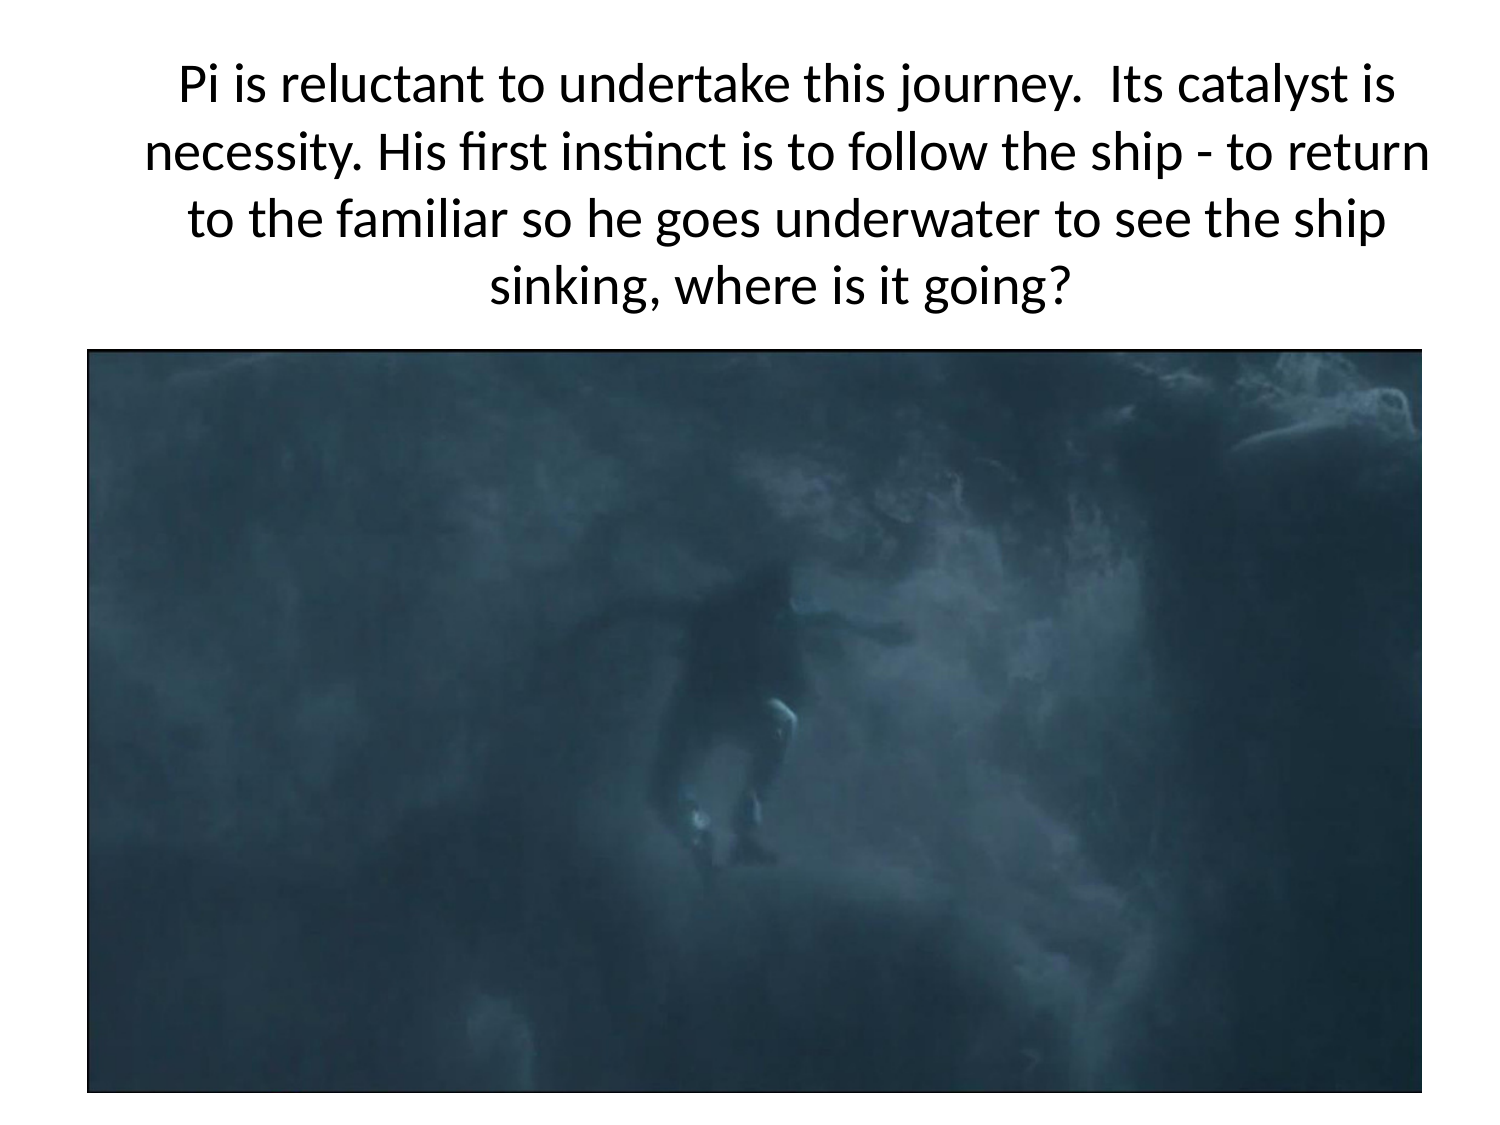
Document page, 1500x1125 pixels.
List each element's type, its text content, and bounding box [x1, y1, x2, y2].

title Pi is reluctant to undertake this journey. Its catalyst is necessity. His first instinct is to follow the ship - to return to the familiar so he goes underwater to see the ship sinking, where is it going? [112, 37, 1463, 325]
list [87, 349, 1423, 1093]
